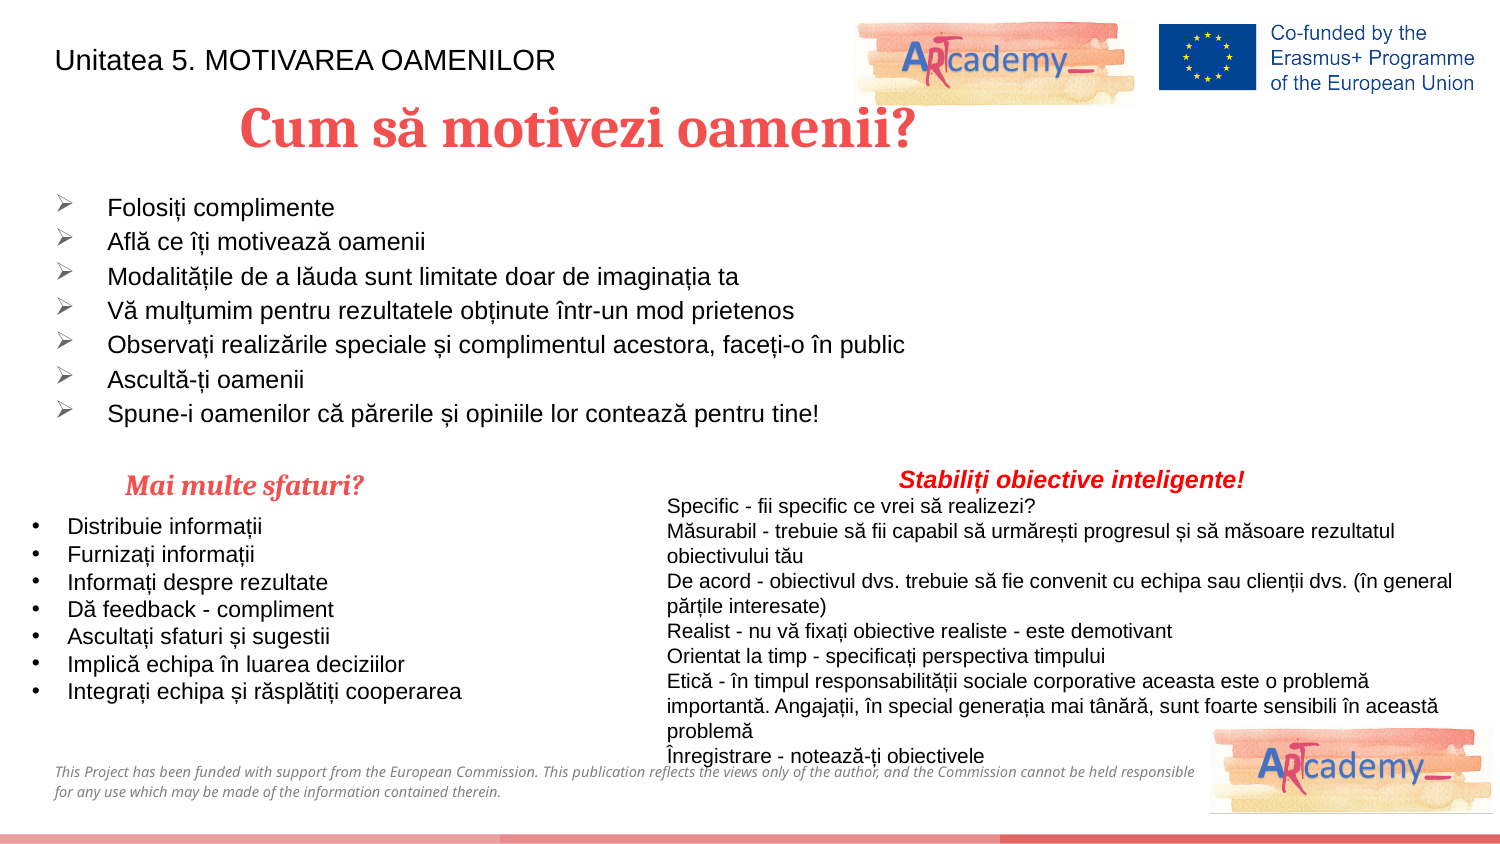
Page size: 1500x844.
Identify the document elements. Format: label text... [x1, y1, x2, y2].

picture [1158, 24, 1474, 94]
text_box Distribuie informații Furnizați informații Informați despre rezultate Dă feedback - compliment Ascultați sfaturi și sugestii Implică echipa în luarea deciziilor Integrați echipa și răsplătiți cooperarea [17, 504, 652, 712]
text_box Mai multe sfaturi? [110, 458, 379, 509]
picture [1210, 709, 1493, 844]
text_box Unitatea 5. MOTIVAREA OAMENILOR [39, 33, 653, 84]
title Cum să motivezi oamenii? [0, 11, 1171, 175]
text_box Stabiliți obiective inteligente! Specific - fii specific ce vrei să realizezi? Măsurabil - trebuie să fii capabil să urmărești progresul și să măsoare rezultatul obiectivului tău De acord - obiectivul dvs. trebuie să fie convenit cu echipa sau clienții dvs. (în general părțile interesate) Realist - nu vă fixați obiective realiste - este demotivant Orientat la timp - specificați perspectiva timpului Etică - în timpul responsabilității sociale corporative aceasta este o problemă importantă. Angajații, în special generația mai tânără, sunt foarte sensibili în această problemă Înregistrare - notează-ți obiectivele [652, 455, 1493, 776]
list Folosiți complimente Află ce îți motivează oamenii Modalitățile de a lăuda sunt limitate doar de imaginația ta Vă mulțumim pentru rezultatele obținute într-un mod prietenos Observați realizările speciale și complimentul acestora, faceți-o în public Ascultă-ți oamenii Spune-i oamenilor că părerile și opiniile lor contează pentru tine! [17, 171, 1392, 474]
picture [854, 2, 1137, 138]
text_box This Project has been funded with support from the European Commission. This publication reflects the views only of the author, and the Commission cannot be held responsible for any use which may be made of the information contained therein. [39, 754, 1205, 799]
